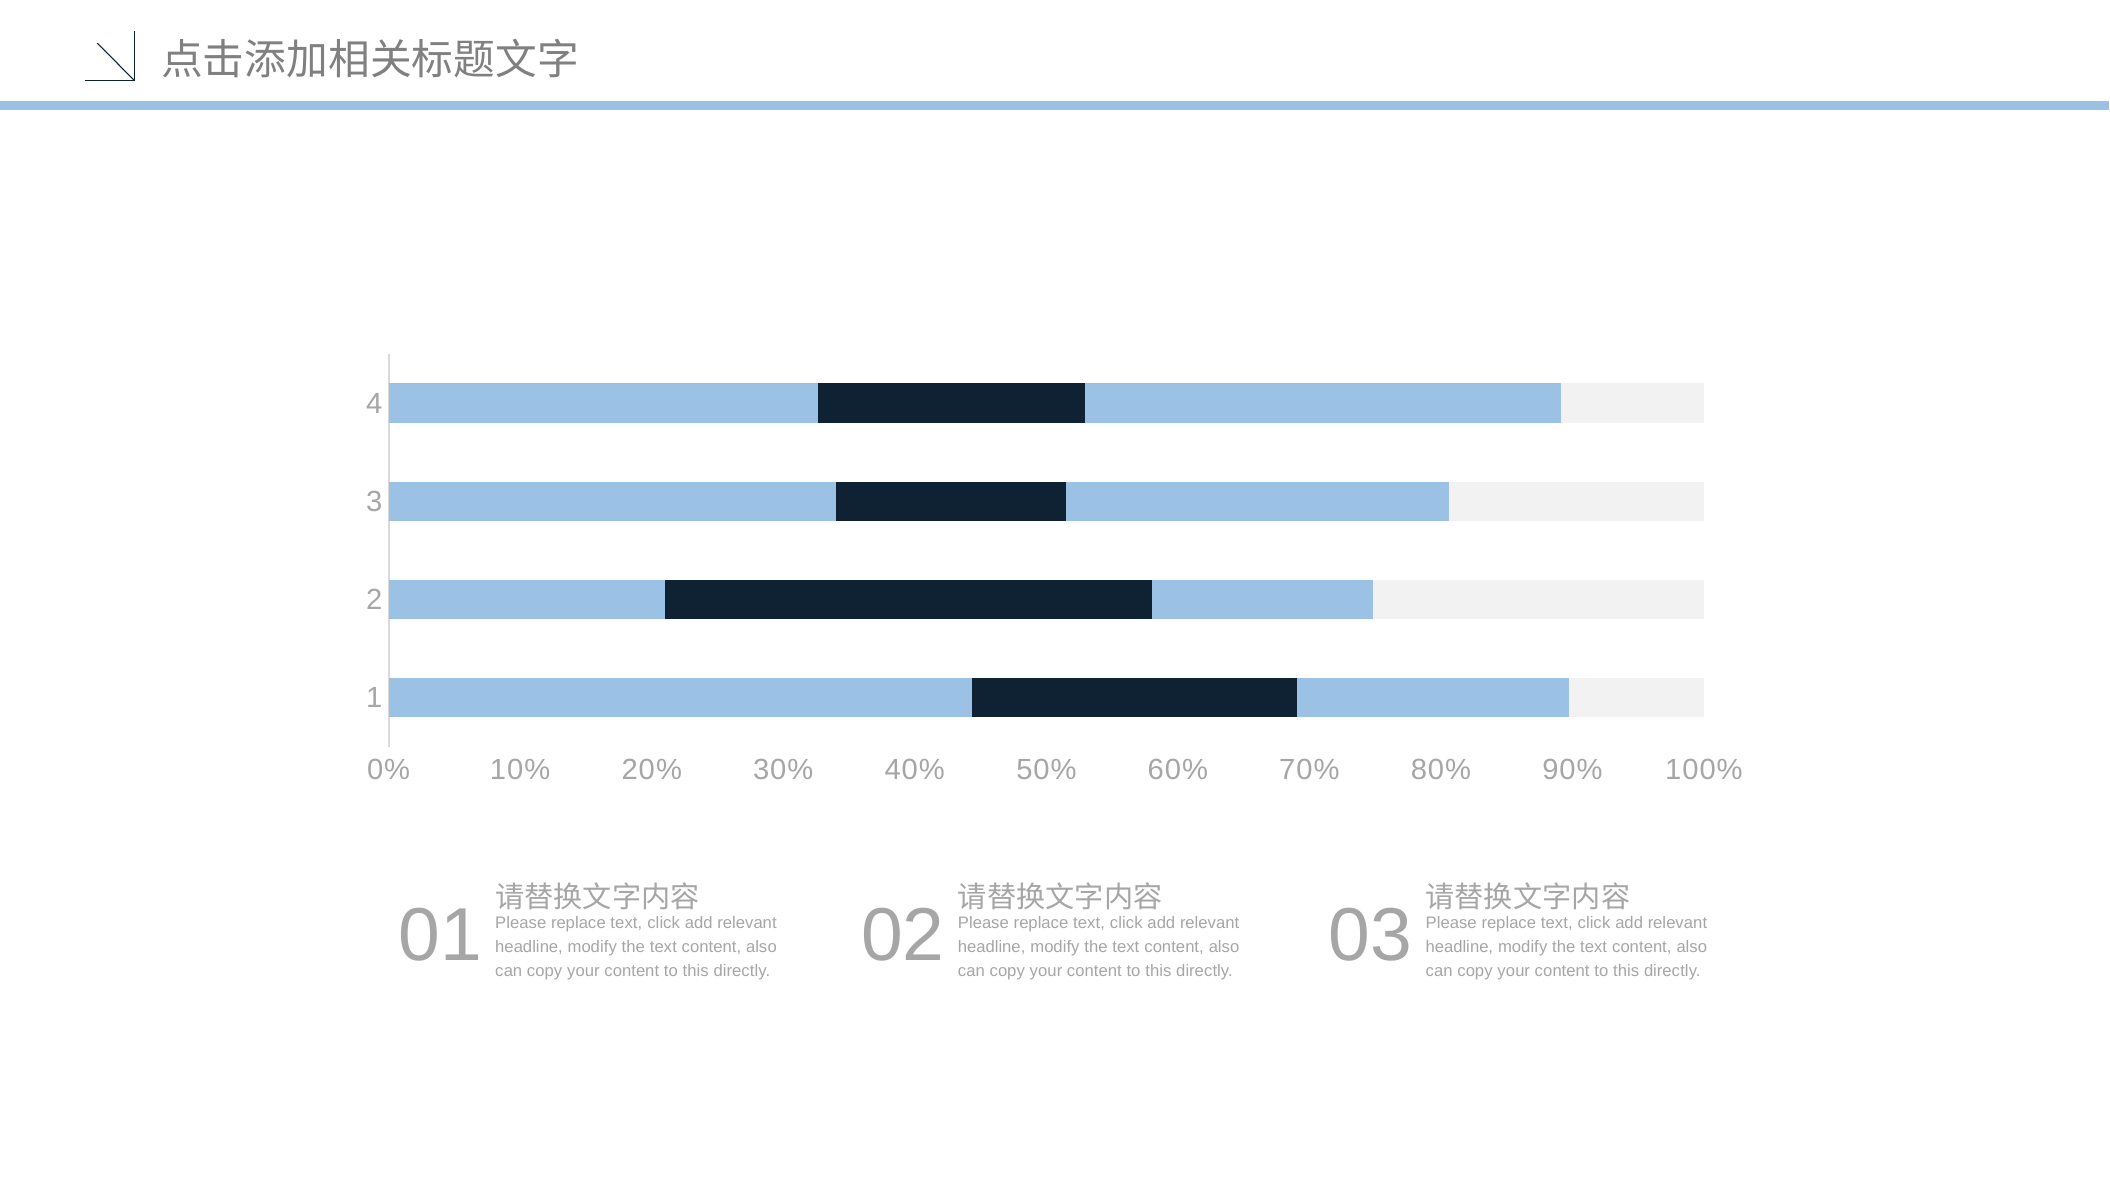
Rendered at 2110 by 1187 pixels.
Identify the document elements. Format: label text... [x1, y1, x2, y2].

text_box 点击添加相关标题文字 [145, 22, 630, 94]
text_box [845, 859, 1260, 984]
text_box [382, 859, 793, 984]
chart [337, 345, 1773, 795]
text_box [1313, 859, 1722, 984]
